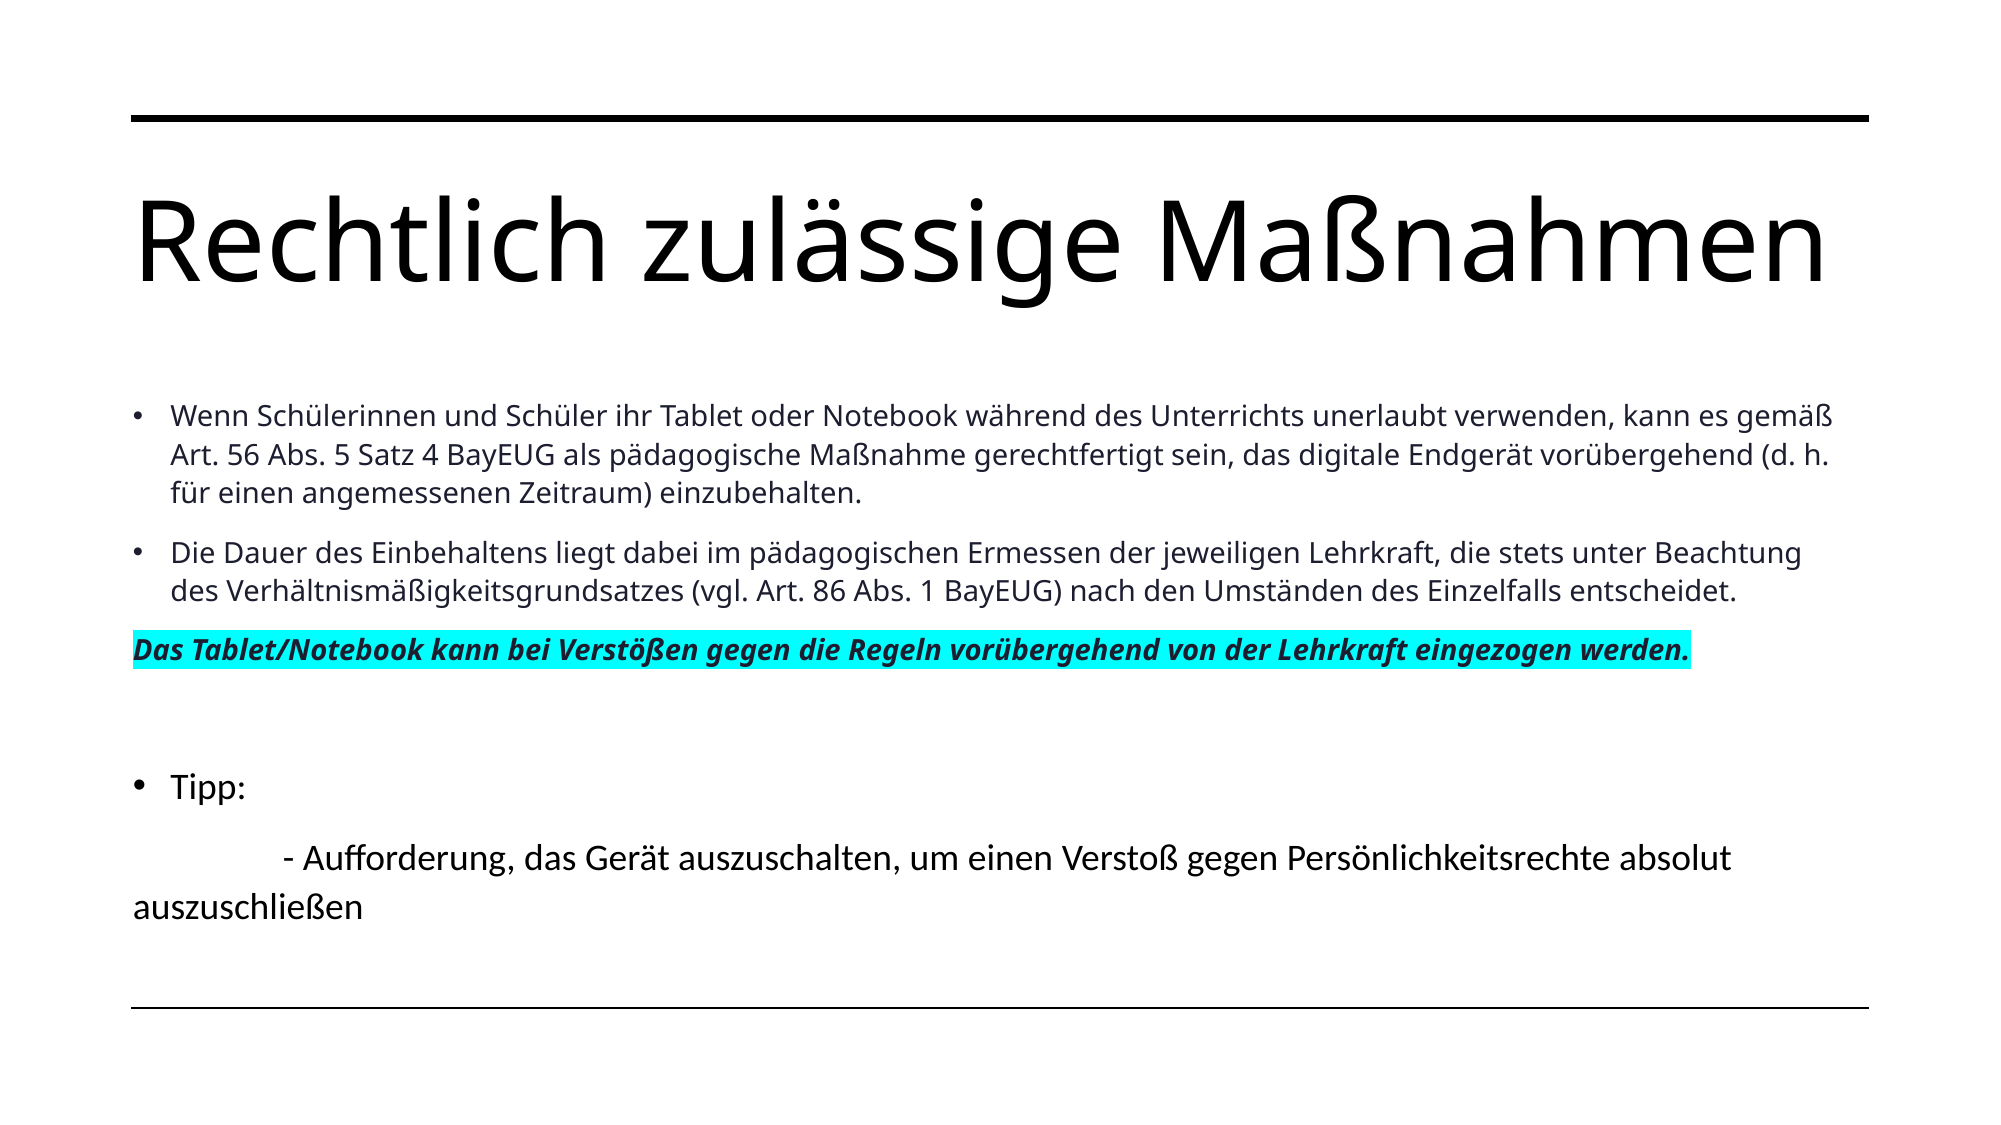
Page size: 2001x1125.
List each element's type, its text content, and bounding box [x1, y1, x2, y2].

title Rechtlich zulässige Maßnahmen [114, 151, 1869, 376]
list Wenn Schülerinnen und Schüler ihr Tablet oder Notebook während des Unterrichts unerlaubt verwenden, kann es gemäß Art. 56 Abs. 5 Satz 4 BayEUG als pädagogische Maßnahme gerechtfertigt sein, das digitale Endgerät vorübergehend (d. h. für einen angemessenen Zeitraum) einzubehalten. Die Dauer des Einbehaltens liegt dabei im pädagogischen Ermessen der jeweiligen Lehrkraft, die stets unter Beachtung des Verhältnismäßigkeitsgrundsatzes (vgl. Art. 86 Abs. 1 BayEUG) nach den Umständen des Einzelfalls entscheidet. Das Tablet/Notebook kann bei Verstößen gegen die Regeln vorübergehend von der Lehrkraft eingezogen werden. Tipp: - Aufforderung, das Gerät auszuschalten, um einen Verstoß gegen Persönlichkeitsrechte absolut auszuschließen [114, 376, 1869, 973]
